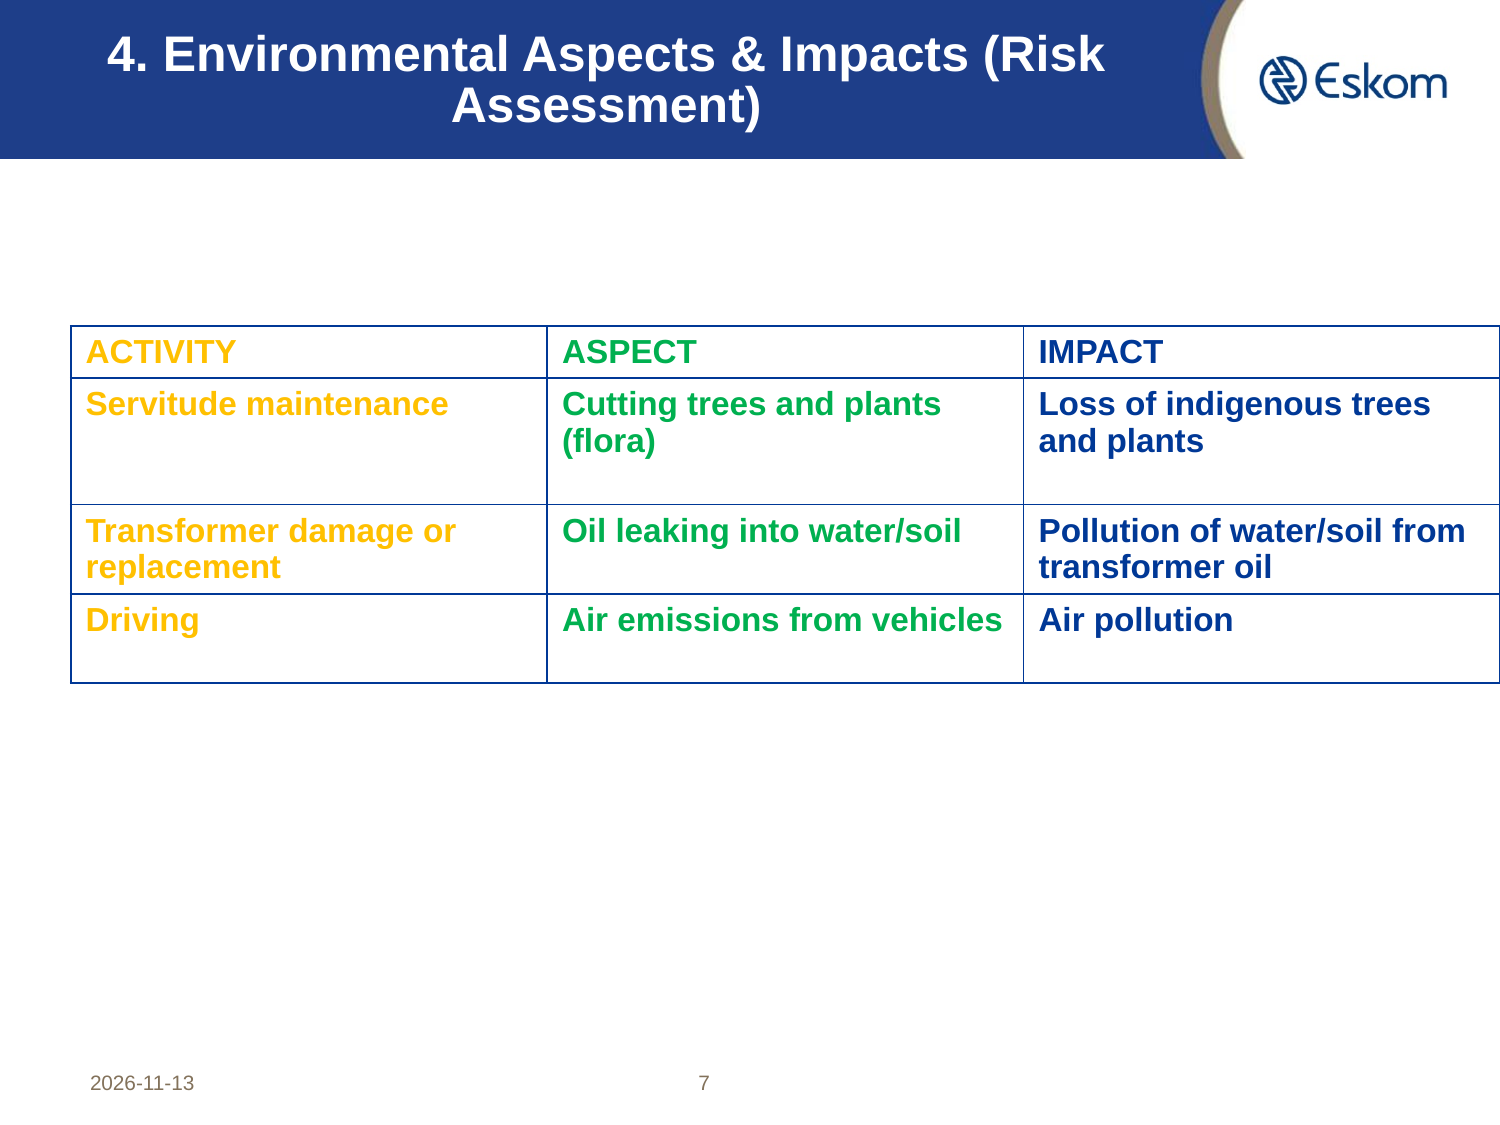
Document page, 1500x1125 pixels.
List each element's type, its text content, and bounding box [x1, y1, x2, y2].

table_cell Loss of indigenous trees and plants [1024, 379, 1499, 504]
table_cell Servitude maintenance [72, 379, 546, 504]
slide_number 7 [622, 1058, 786, 1103]
picture [1257, 55, 1450, 105]
table_cell Pollution of water/soil from transformer oil [1024, 505, 1499, 593]
table_header ACTIVITY [72, 327, 546, 377]
table_cell Transformer damage or replacement [72, 505, 546, 593]
table_cell Driving [72, 595, 546, 682]
table_cell Cutting trees and plants (flora) [548, 379, 1023, 504]
picture [0, 0, 1246, 159]
table_header ASPECT [548, 327, 1023, 377]
table_cell Oil leaking into water/soil [548, 505, 1023, 593]
title 4. Environmental Aspects & Impacts (Risk Assessment) [71, 27, 1142, 137]
table_header IMPACT [1024, 327, 1499, 377]
table_cell Air emissions from vehicles [548, 595, 1023, 682]
table_cell Air pollution [1024, 595, 1499, 682]
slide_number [74, 1058, 361, 1103]
